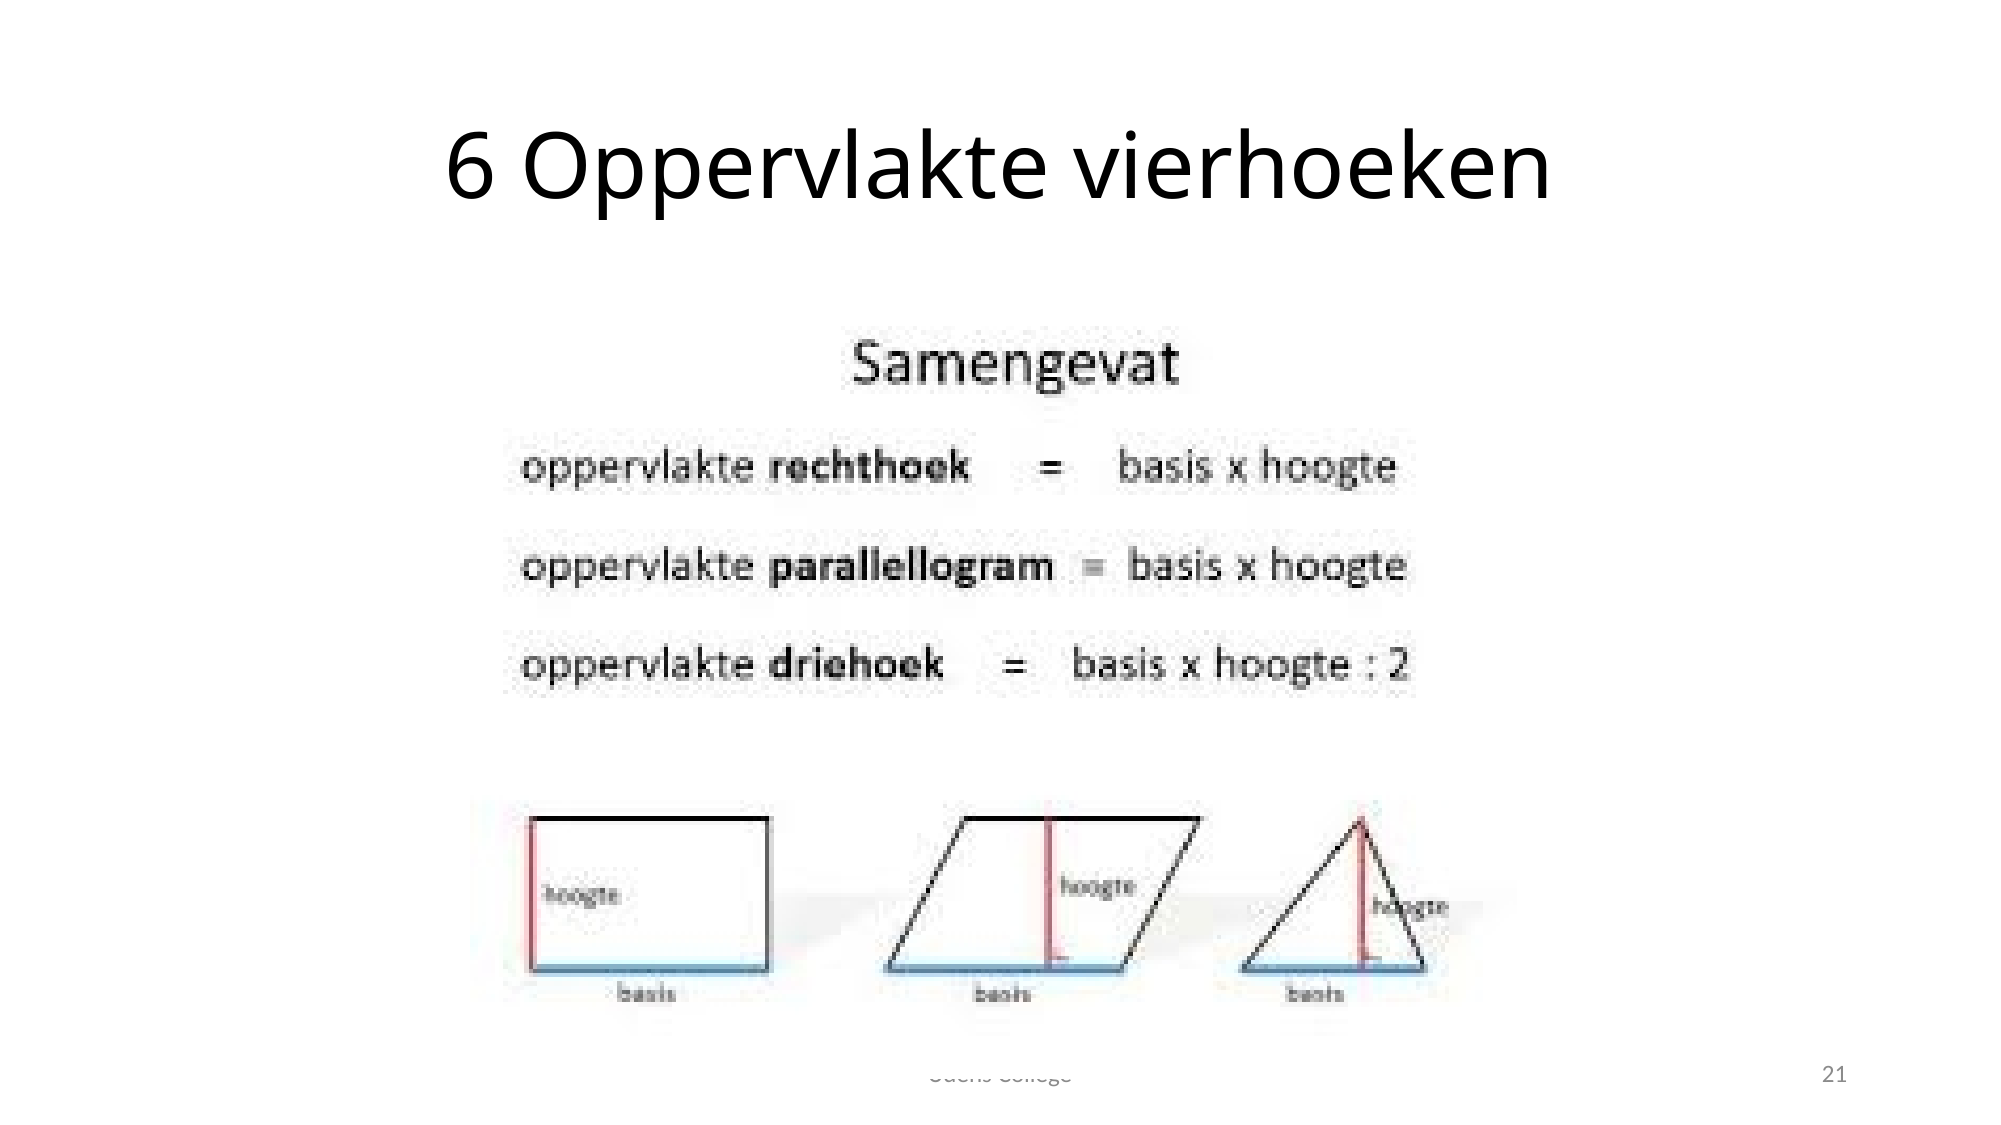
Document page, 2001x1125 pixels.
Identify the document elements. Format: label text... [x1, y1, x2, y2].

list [469, 259, 1564, 1079]
footer Udens College [662, 1079, 1338, 1103]
title 6 Oppervlakte vierhoeken [137, 59, 1863, 278]
slide_number 21 [1412, 1042, 1863, 1103]
